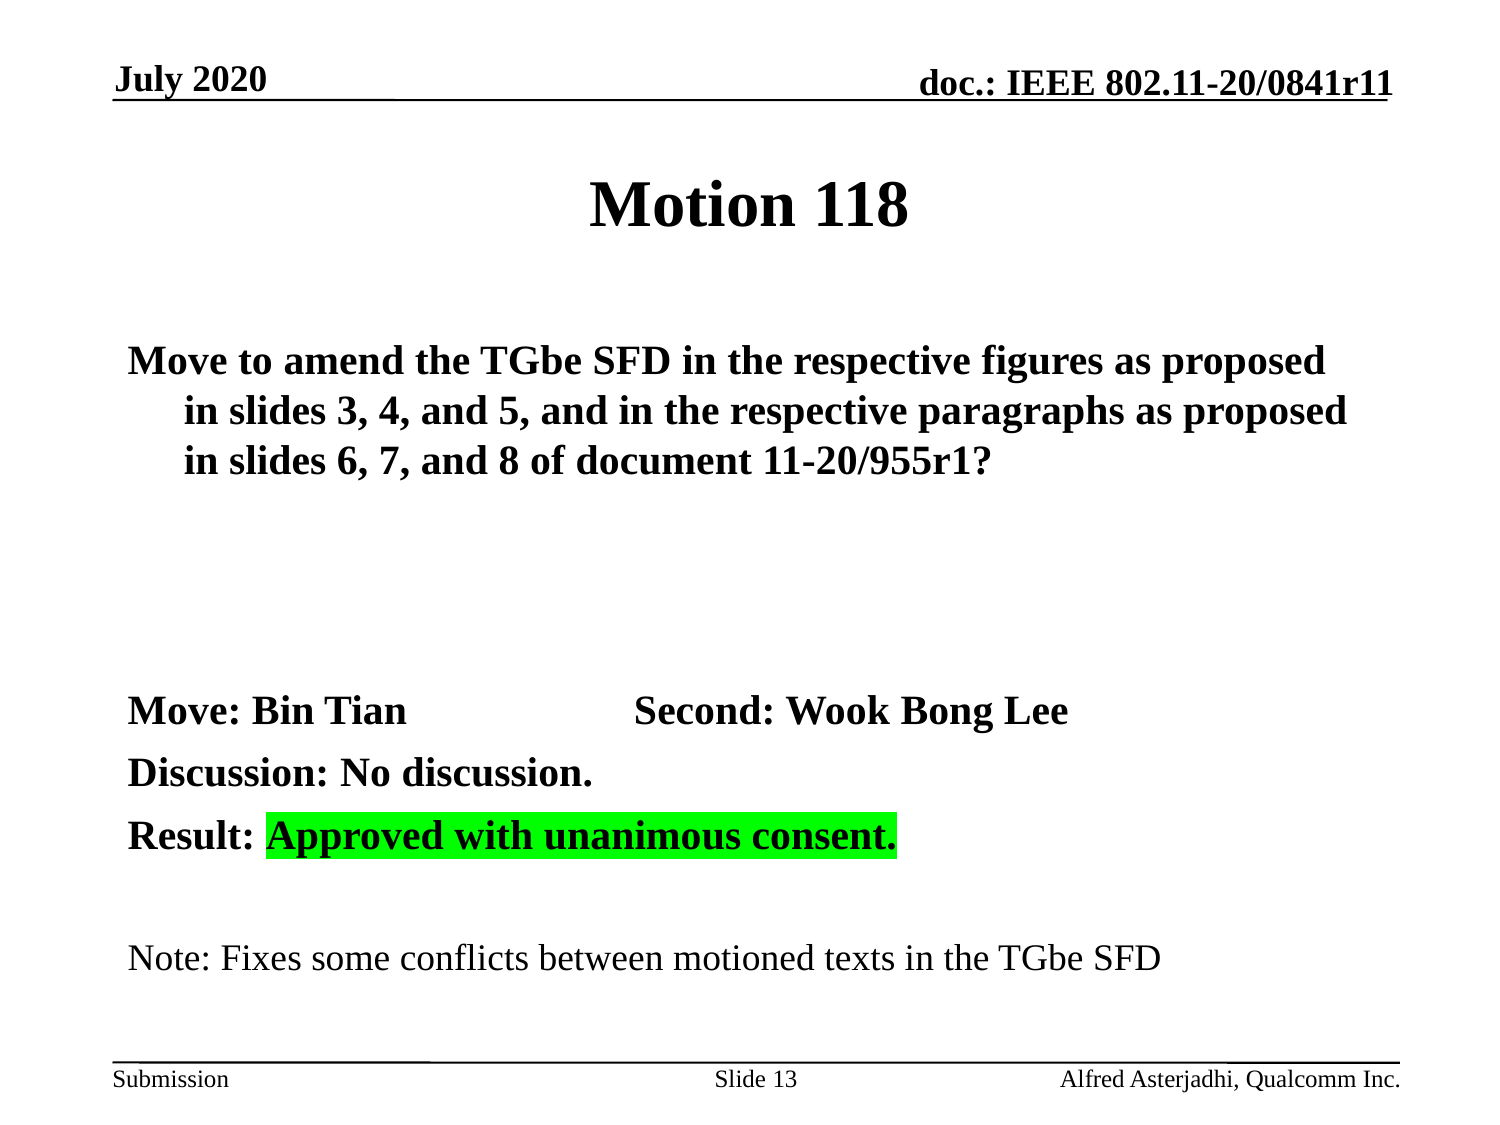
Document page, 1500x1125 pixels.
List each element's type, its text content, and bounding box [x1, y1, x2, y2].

title Motion 118 [112, 112, 1388, 288]
list Move to amend the TGbe SFD in the respective figures as proposed in slides 3, 4, and 5, and in the respective paragraphs as proposed in slides 6, 7, and 8 of document 11-20/955r1? Move: Bin Tian Second: Wook Bong Lee Discussion: No discussion. Result: Approved with unanimous consent. Note: Fixes some conflicts between motioned texts in the TGbe SFD [112, 324, 1388, 1063]
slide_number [114, 54, 423, 100]
slide_number Slide 13 [712, 1061, 800, 1123]
footer Alfred Asterjadhi, Qualcomm Inc. [878, 1061, 1402, 1093]
